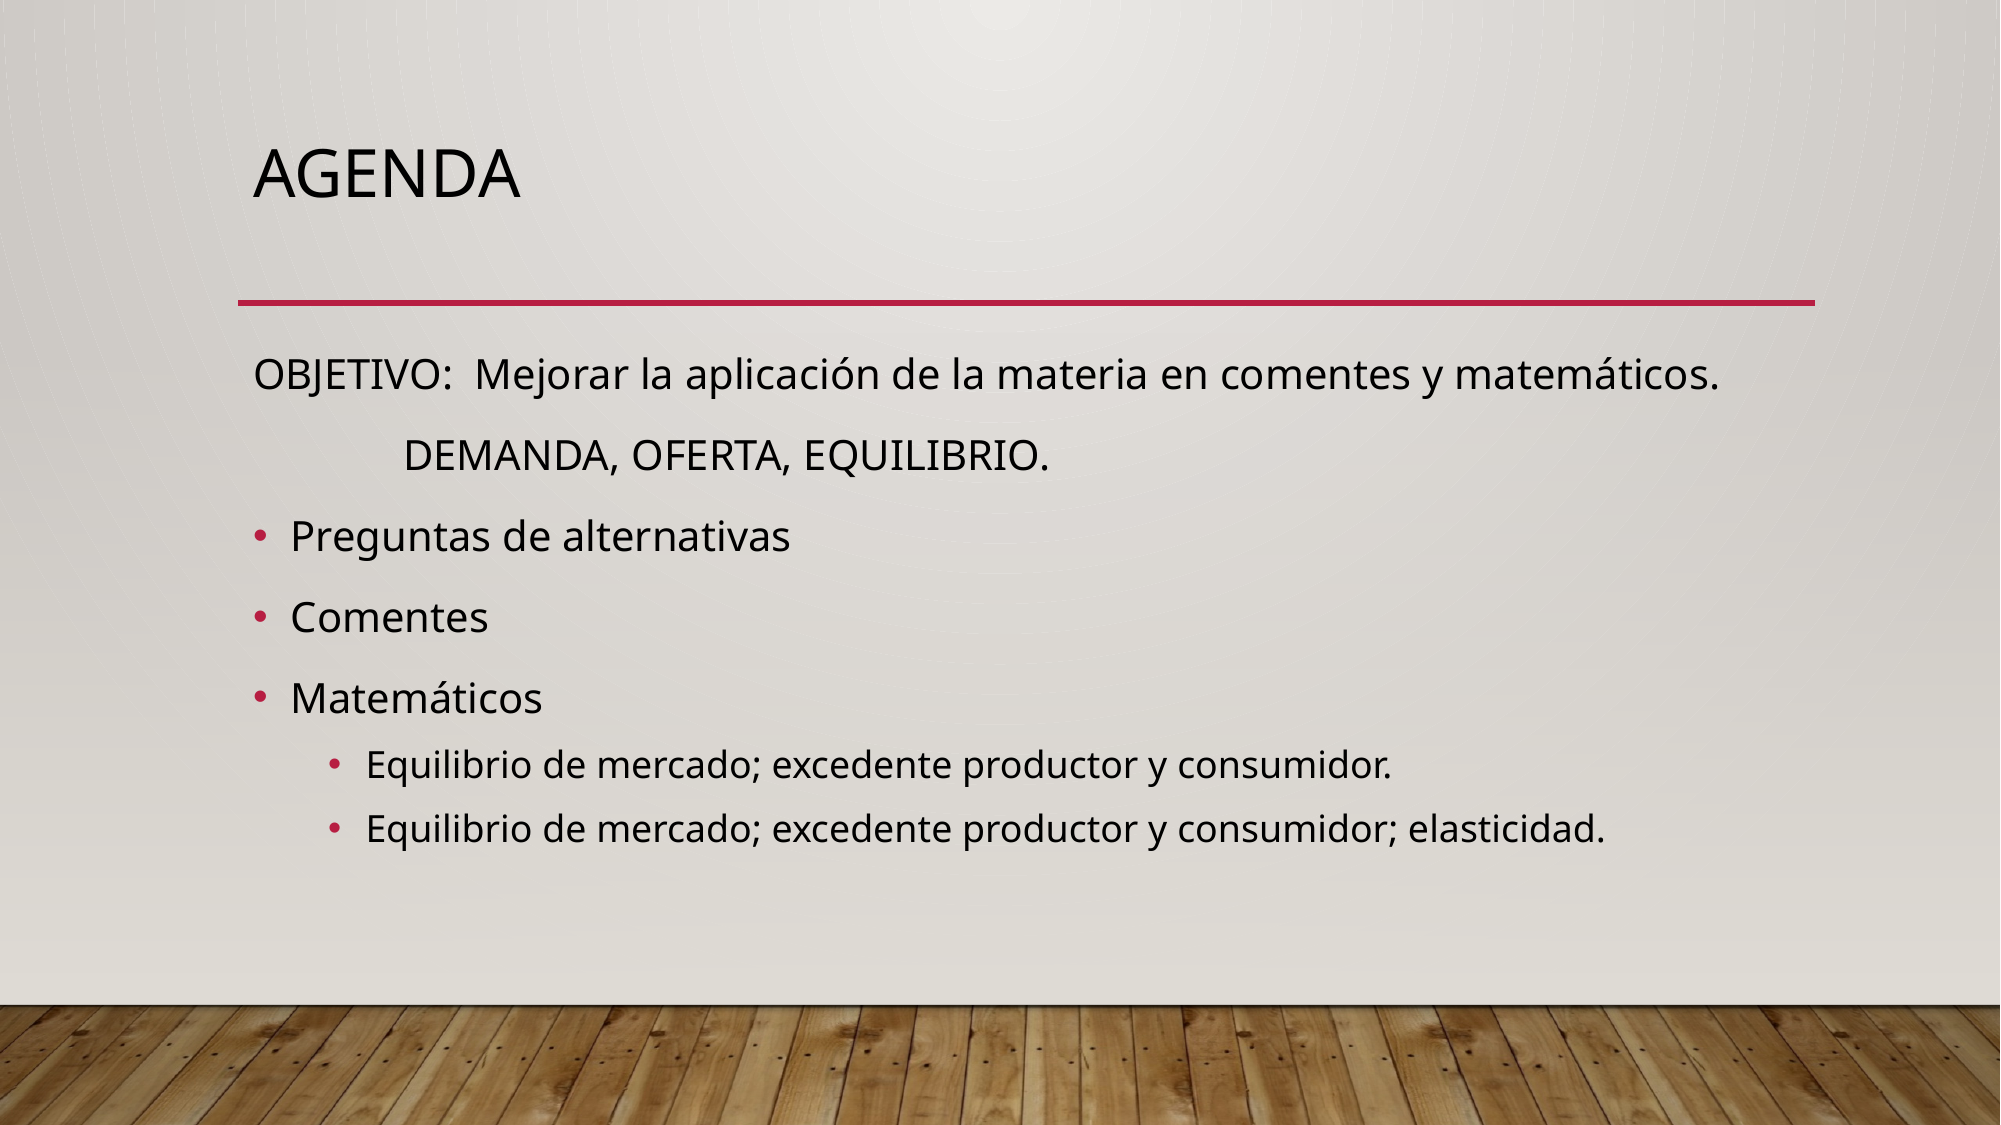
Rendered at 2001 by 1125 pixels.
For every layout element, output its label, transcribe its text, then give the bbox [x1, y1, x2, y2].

title Agenda [238, 131, 1814, 305]
picture [0, 1005, 2000, 1125]
list OBJETIVO: Mejorar la aplicación de la materia en comentes y matemáticos. DEMANDA, OFERTA, EQUILIBRIO. Preguntas de alternativas Comentes Matemáticos Equilibrio de mercado; excedente productor y consumidor. Equilibrio de mercado; excedente productor y consumidor; elasticidad. [238, 330, 1814, 897]
